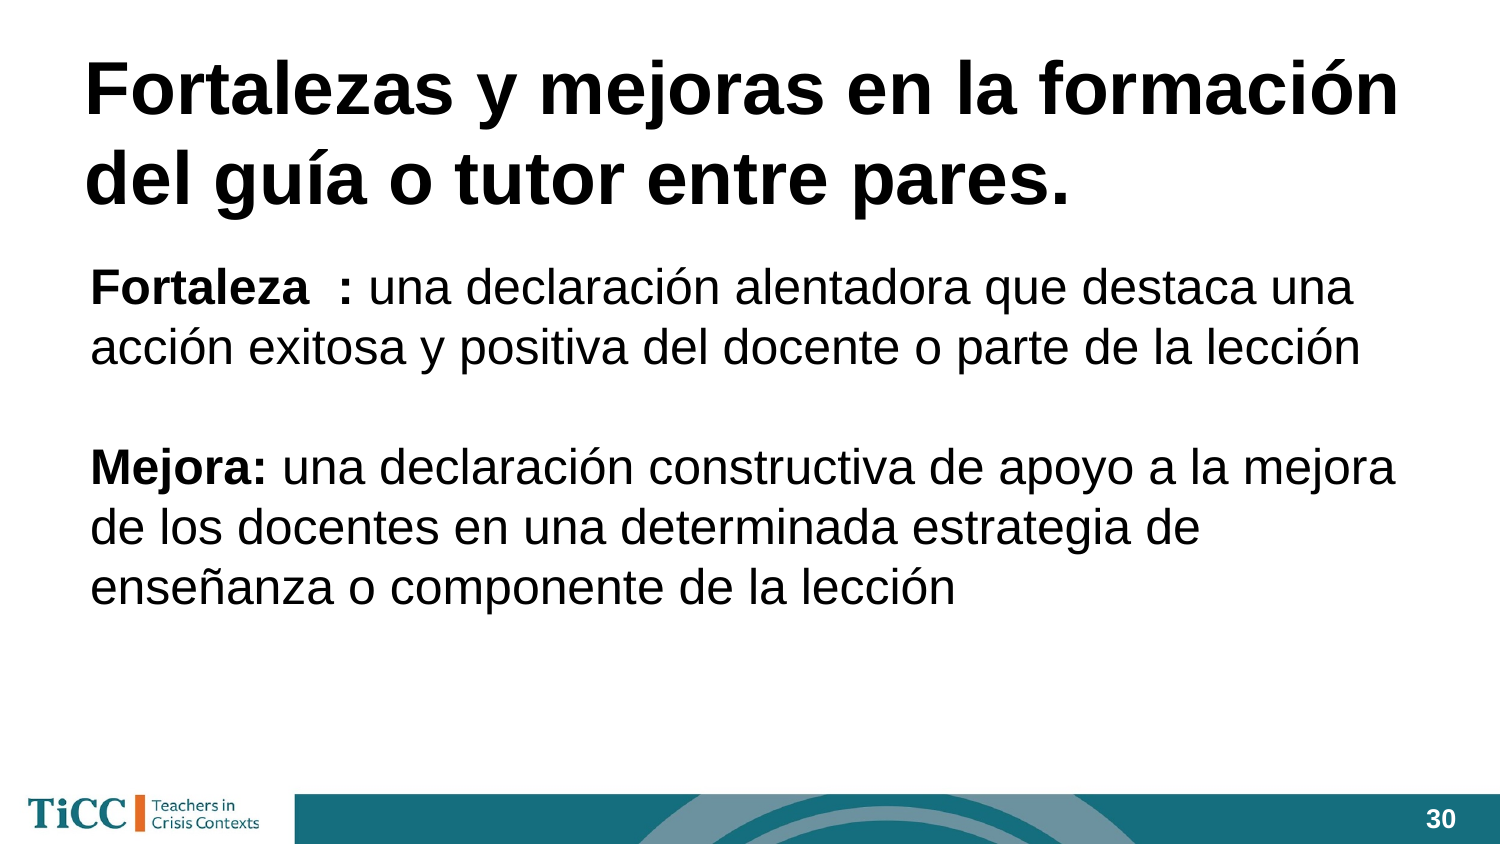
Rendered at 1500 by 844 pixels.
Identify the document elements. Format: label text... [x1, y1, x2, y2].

title Fortalezas y mejoras en la formación del guía o tutor entre pares. [69, 47, 1420, 235]
slide_number ‹#› [1381, 785, 1472, 844]
list Fortaleza : una declaración alentadora que destaca una acción exitosa y positiva del docente o parte de la lección Mejora: una declaración constructiva de apoyo a la mejora de los docentes en una determinada estrategia de enseñanza o componente de la lección [75, 239, 1425, 808]
picture [0, 0, 1500, 844]
